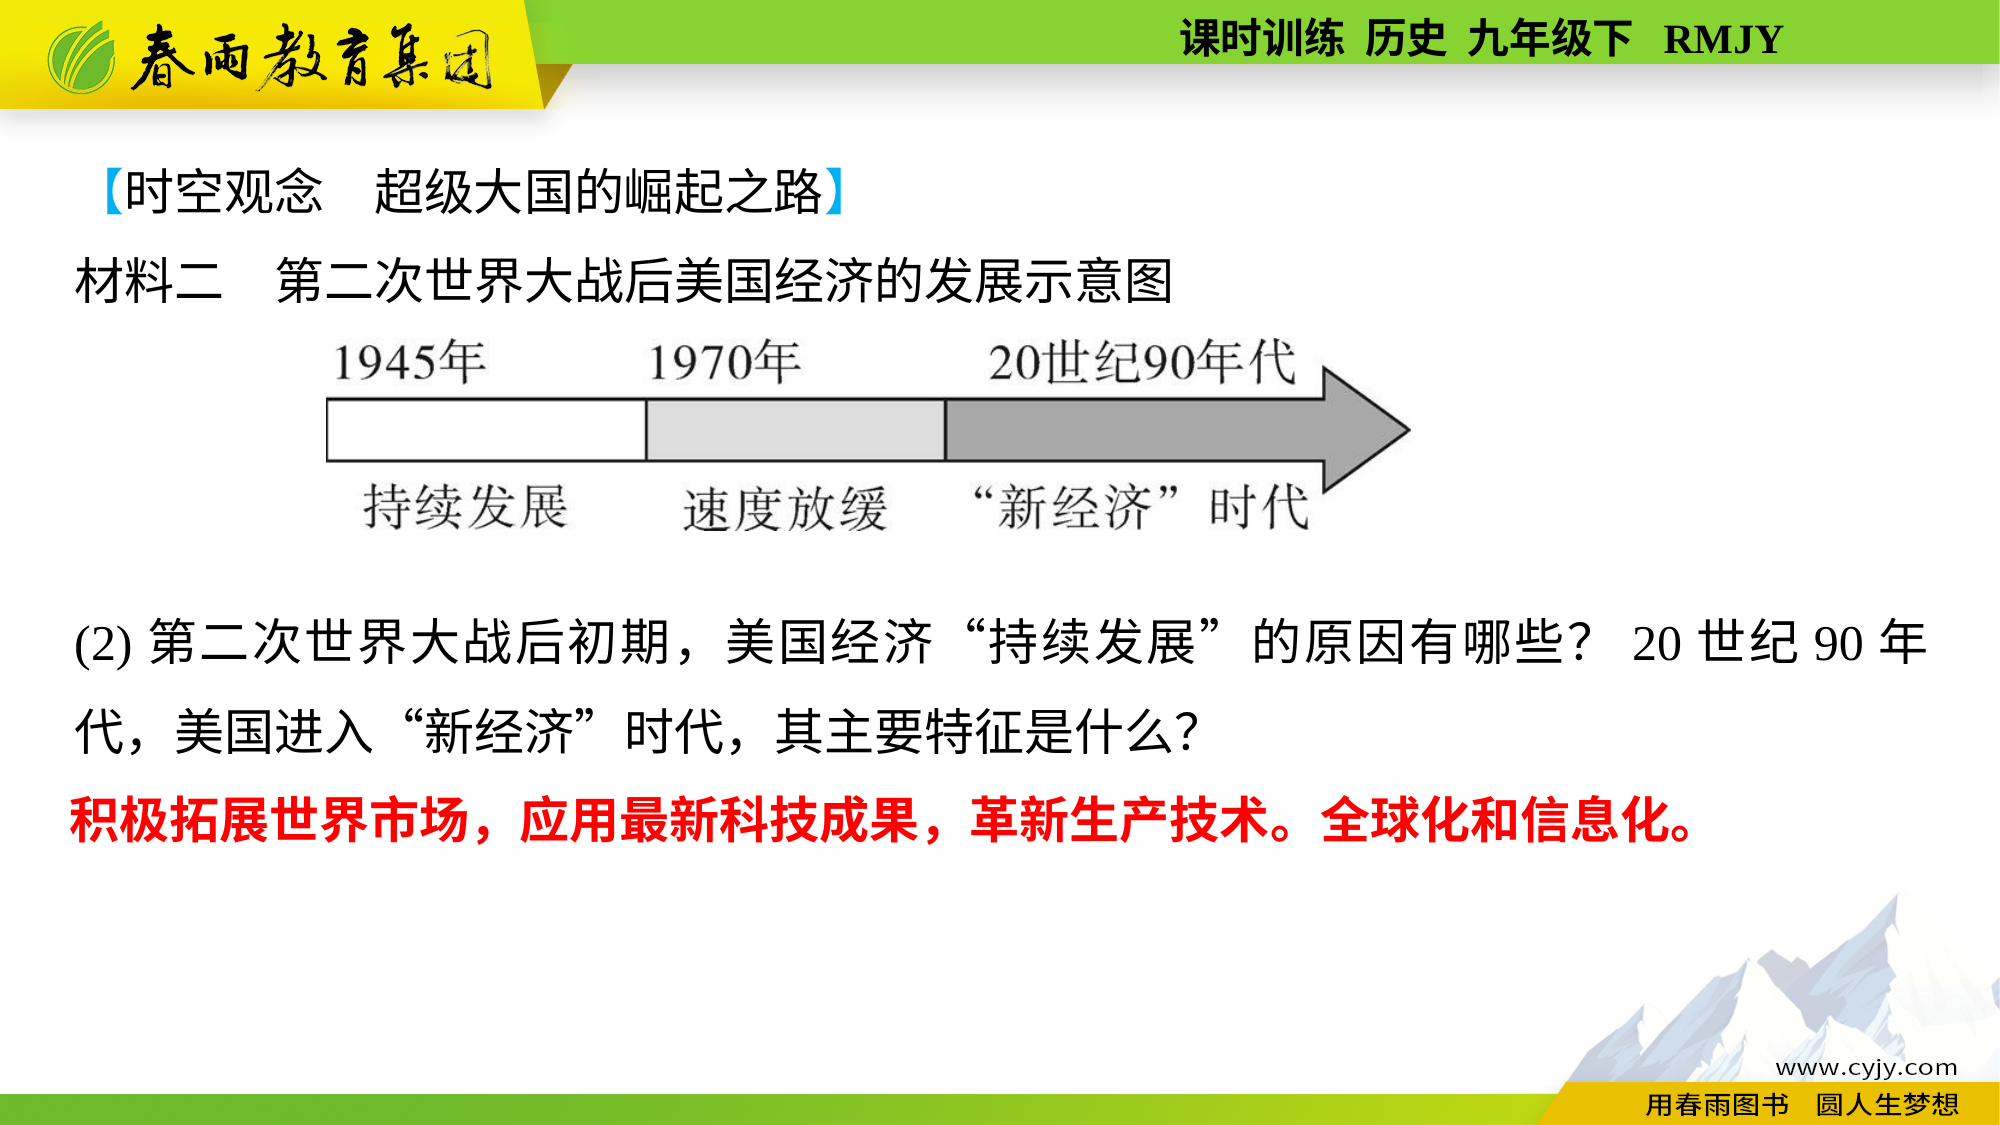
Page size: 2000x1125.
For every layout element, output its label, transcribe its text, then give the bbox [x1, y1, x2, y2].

picture [0, 0, 2000, 1125]
text_box 积极拓展世界市场，应用最新科技成果，革新生产技术。全球化和信息化。 [54, 751, 1898, 857]
list 【时空观念 超级大国的崛起之路】 材料二 第二次世界大战后美国经济的发展示意图 (2)第二次世界大战后初期，美国经济“持续发展”的原因有哪些？20世纪90年代，美国进入“新经济”时代，其主要特征是什么？ [59, 122, 1944, 774]
